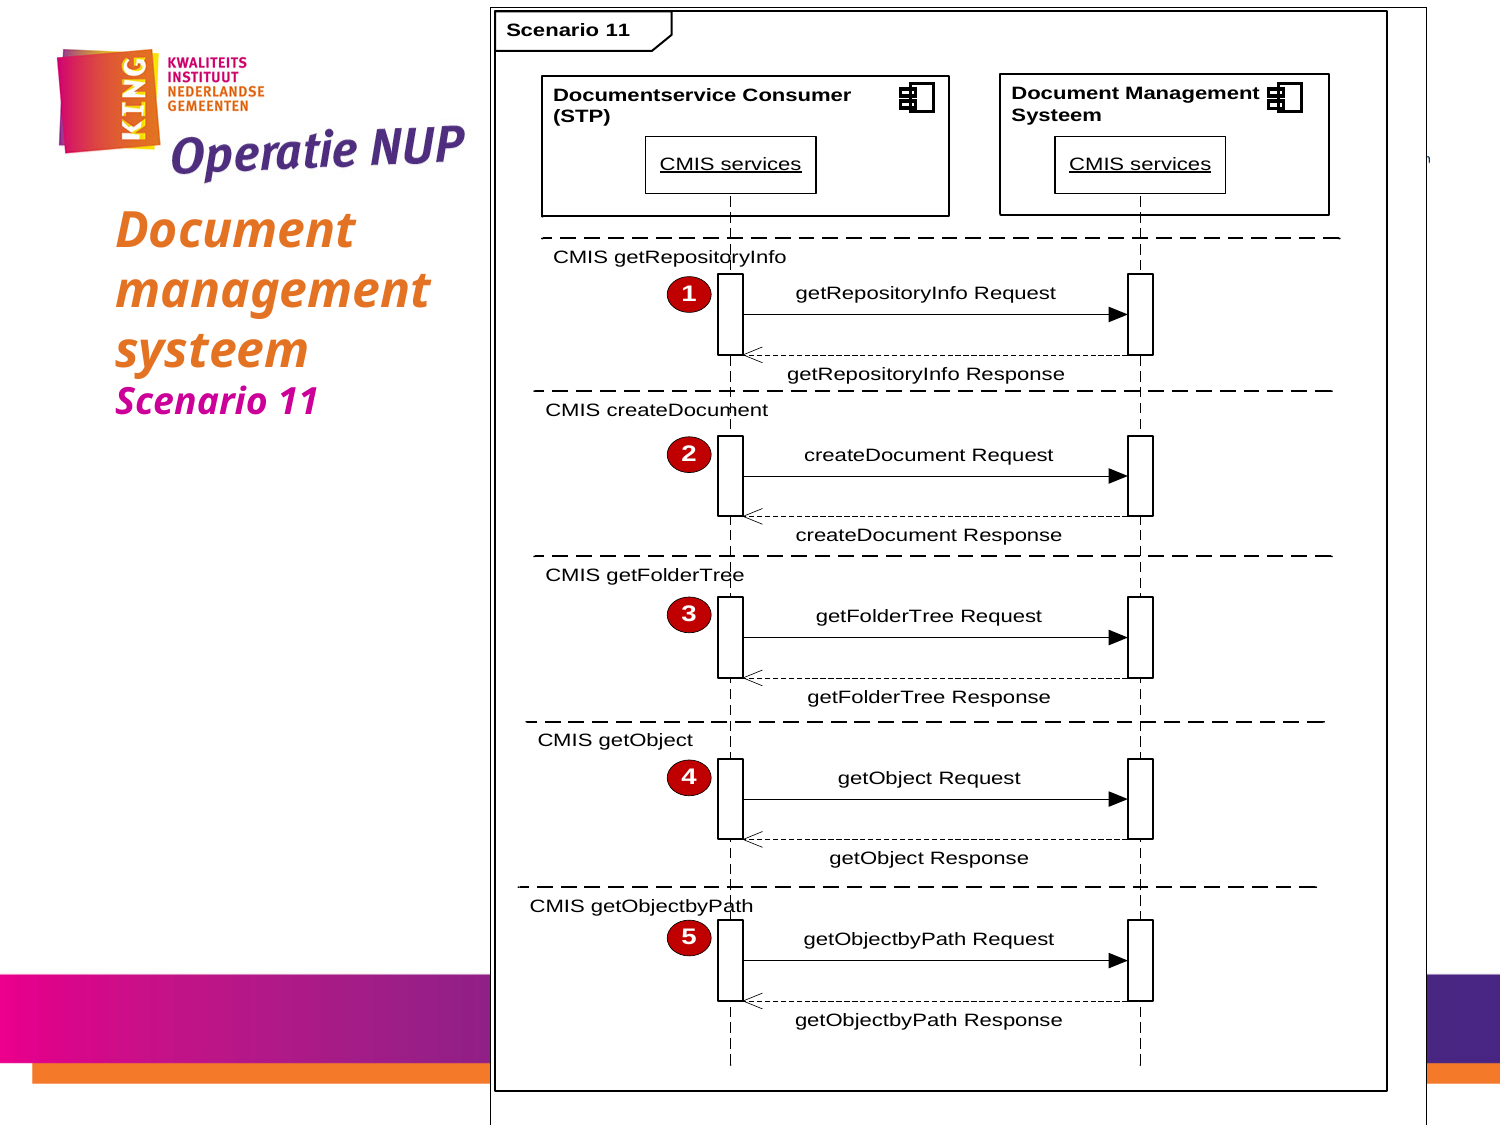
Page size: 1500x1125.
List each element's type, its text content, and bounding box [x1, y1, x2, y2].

picture [0, 0, 1500, 1125]
title Document management systeem Scenario 11 [100, 266, 484, 398]
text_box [489, 6, 1427, 1125]
